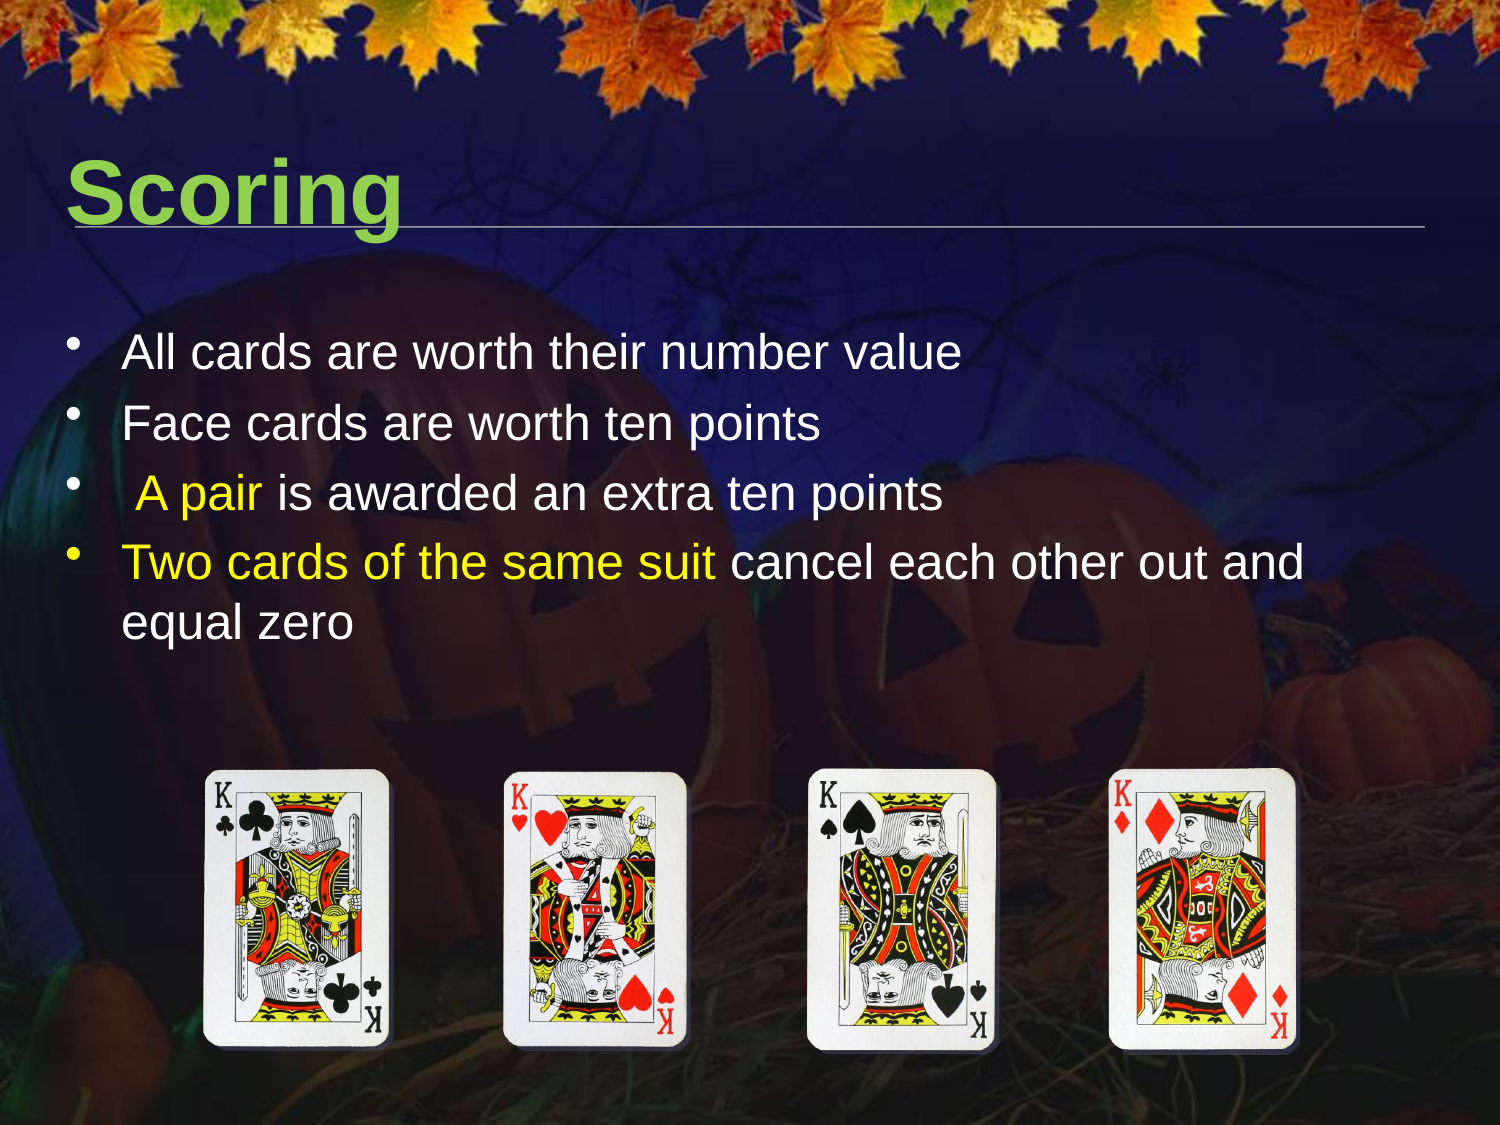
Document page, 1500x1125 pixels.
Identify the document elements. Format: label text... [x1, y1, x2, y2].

picture [0, 0, 1500, 1125]
list All cards are worth their number value Face cards are worth ten points A pair is awarded an extra ten points Two cards of the same suit cancel each other out and equal zero [49, 312, 1451, 1013]
title Scoring [49, 87, 1451, 288]
